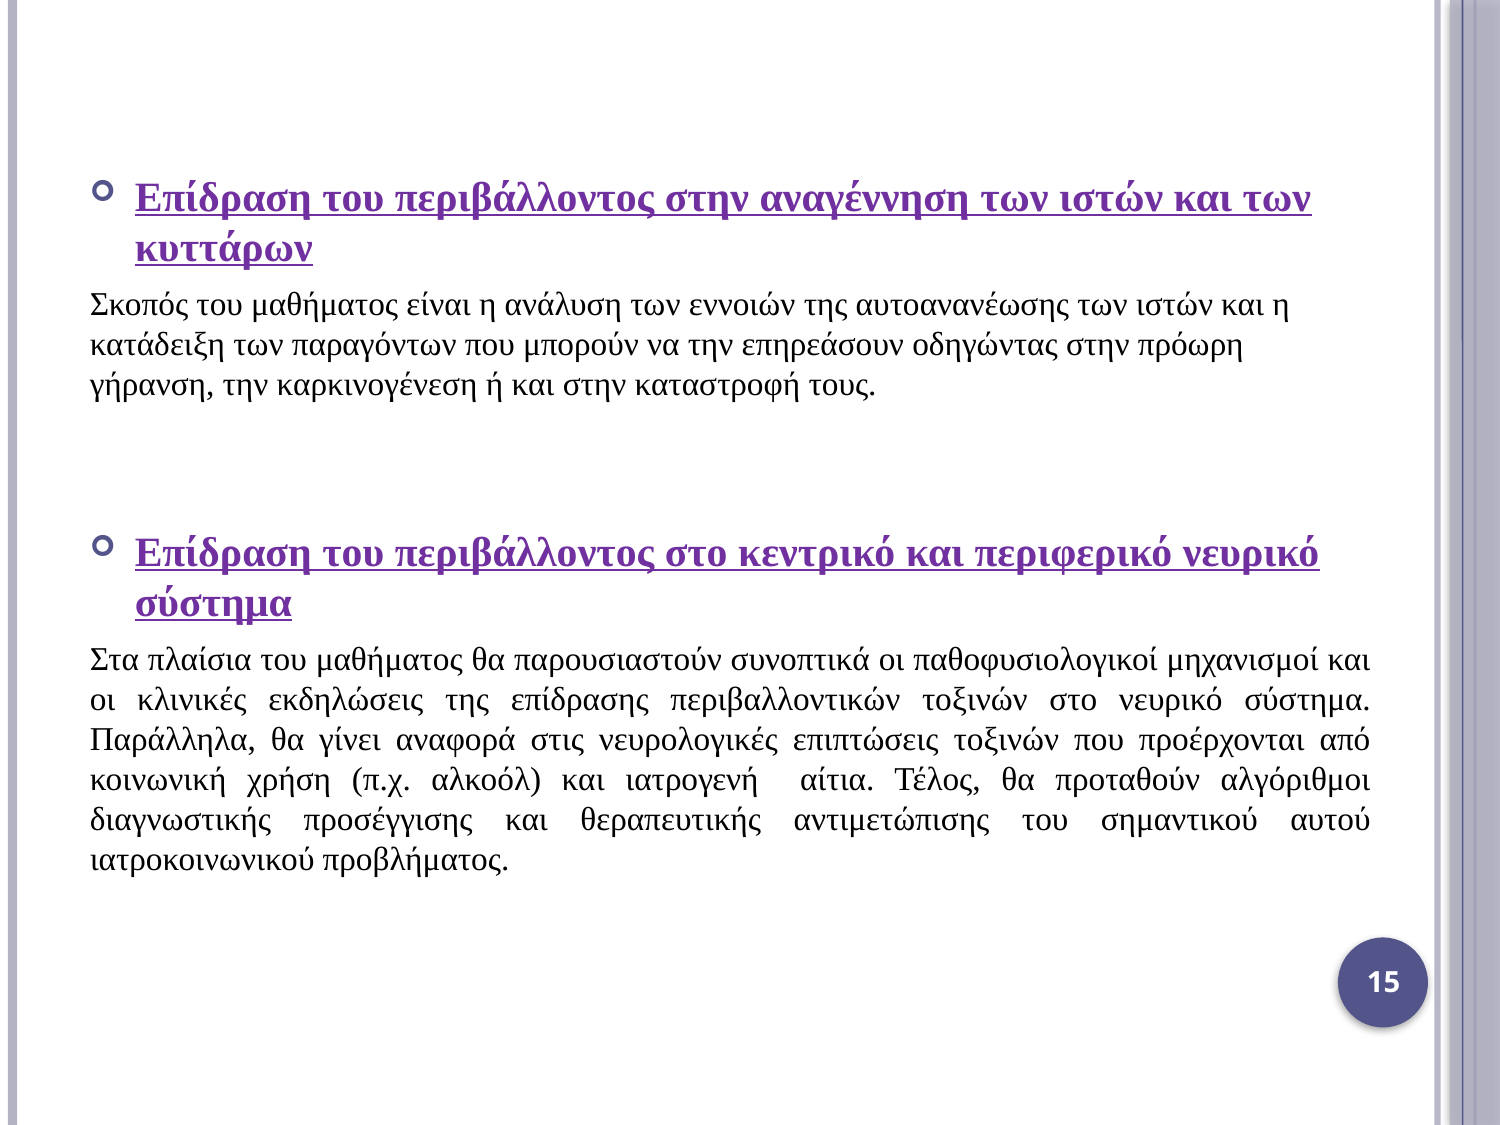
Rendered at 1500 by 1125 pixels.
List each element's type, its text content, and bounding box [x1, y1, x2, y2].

list Επίδραση του περιβάλλοντος στην αναγέννηση των ιστών και των κυττάρων Σκοπός του μαθήματος είναι η ανάλυση των εννοιών της αυτοανανέωσης των ιστών και η κατάδειξη των παραγόντων που μπορούν να την επηρεάσουν οδηγώντας στην πρόωρη γήρανση, την καρκινογένεση ή και στην καταστροφή τους. Επίδραση του περιβάλλοντος στο κεντρικό και περιφερικό νευρικό σύστημα Στα πλαίσια του μαθήματος θα παρουσιαστούν συνοπτικά οι παθοφυσιολογικοί μηχανισμοί και οι κλινικές εκδηλώσεις της επίδρασης περιβαλλοντικών τοξινών στο νευρικό σύστημα. Παράλληλα, θα γίνει αναφορά στις νευρολογικές επιπτώσεις τοξινών που προέρχονται από κοινωνική χρήση (π.χ. αλκοόλ) και ιατρογενή αίτια. Τέλος, θα προταθούν αλγόριθμοι διαγνωστικής προσέγγισης και θεραπευτικής αντιμετώπισης του σημαντικού αυτού ιατροκοινωνικού προβλήματος. [75, 162, 1388, 1025]
slide_number 15 [1333, 940, 1434, 1027]
